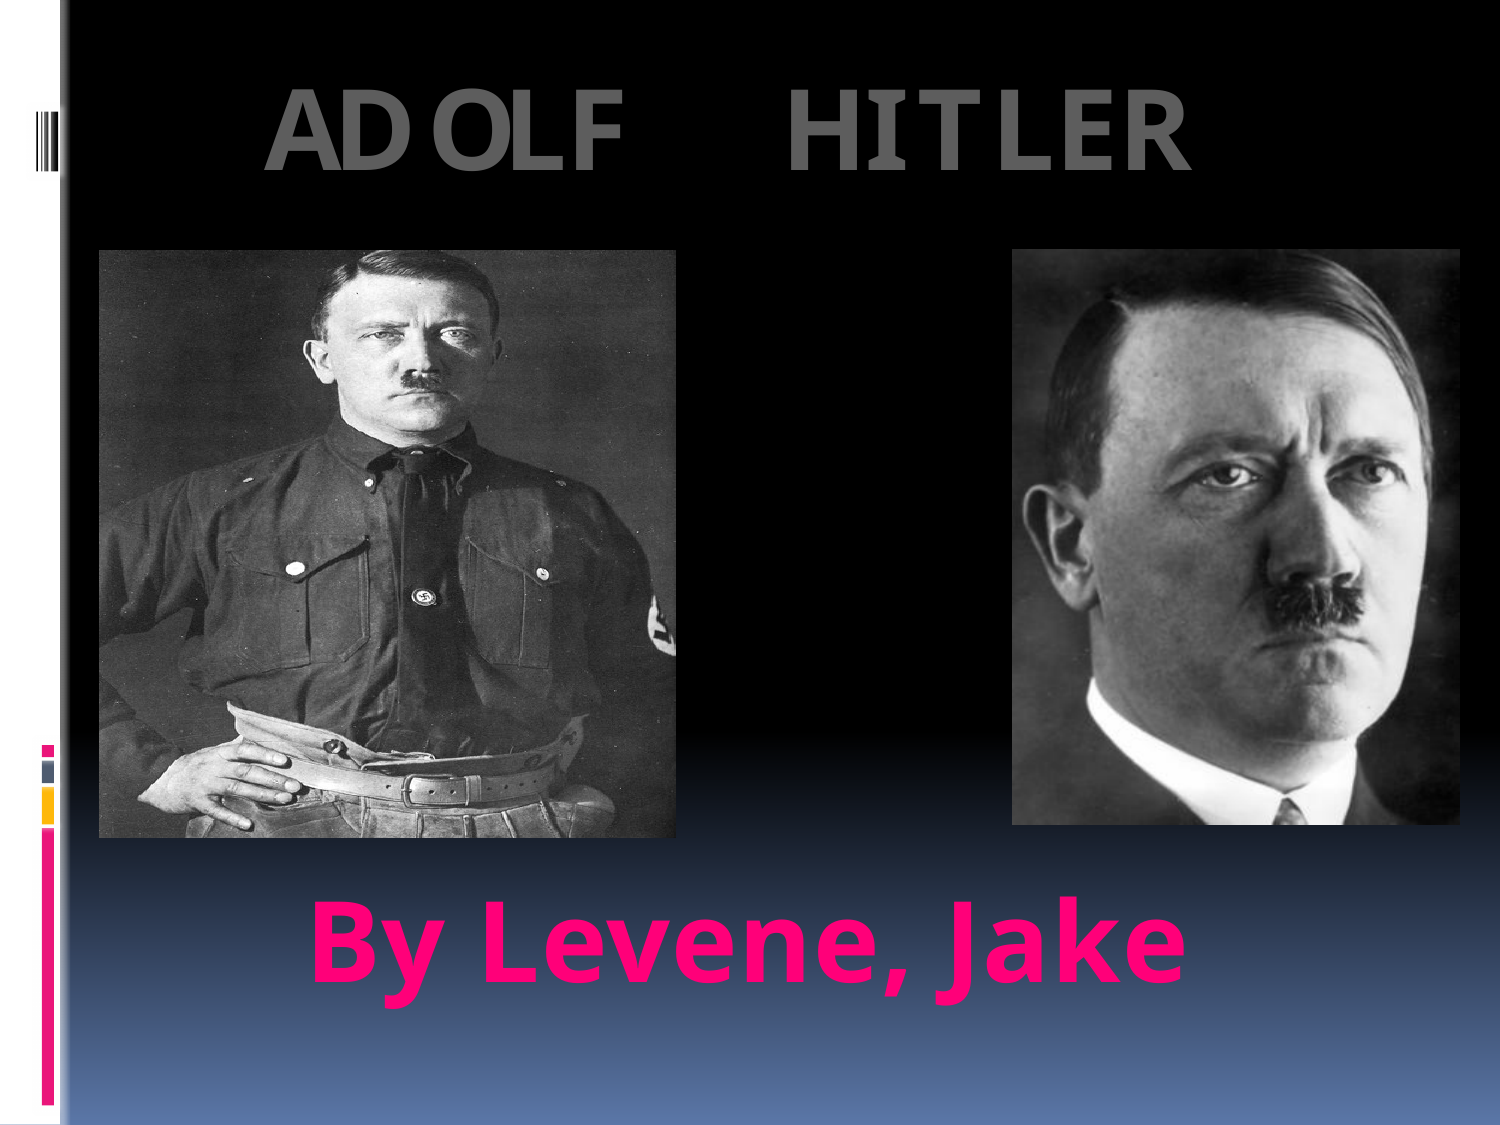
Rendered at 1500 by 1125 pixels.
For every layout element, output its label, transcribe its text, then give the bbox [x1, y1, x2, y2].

text_box A [249, 49, 312, 200]
text_box T [902, 49, 976, 200]
text_box L [976, 49, 1040, 200]
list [1011, 249, 1460, 826]
text_box L [488, 49, 550, 200]
text_box O [412, 49, 488, 200]
text_box H [766, 49, 850, 200]
picture [99, 249, 676, 838]
text_box R [1103, 49, 1208, 200]
text_box F [550, 49, 643, 200]
text_box E [1040, 49, 1103, 200]
text_box D [312, 49, 412, 200]
text_box I [850, 49, 902, 200]
text_box By Levene, Jake [289, 862, 1206, 1013]
